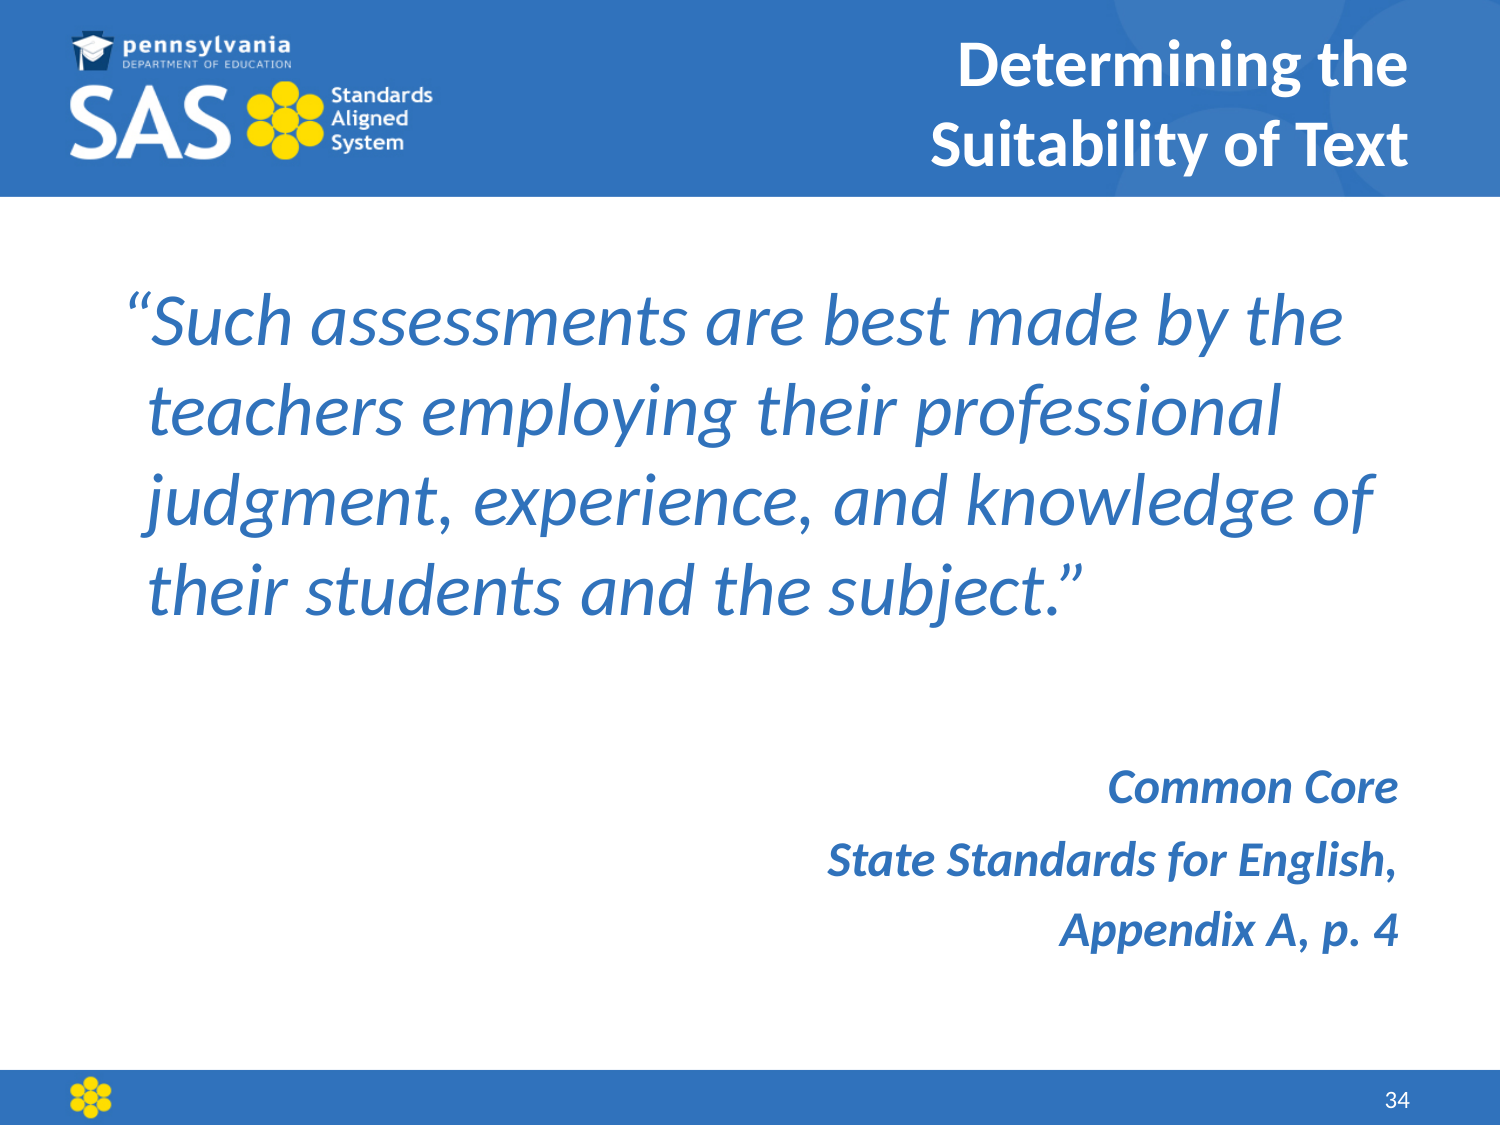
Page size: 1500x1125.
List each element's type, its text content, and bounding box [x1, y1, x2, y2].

picture [0, 0, 1500, 1125]
list “Such assessments are best made by the teachers employing their professional judgment, experience, and knowledge of their students and the subject.” Common Core State Standards for English, Appendix A, p. 4 [74, 262, 1426, 1006]
slide_number 34 [1247, 1072, 1425, 1125]
title Determining the Suitability of Text [748, 0, 1426, 201]
